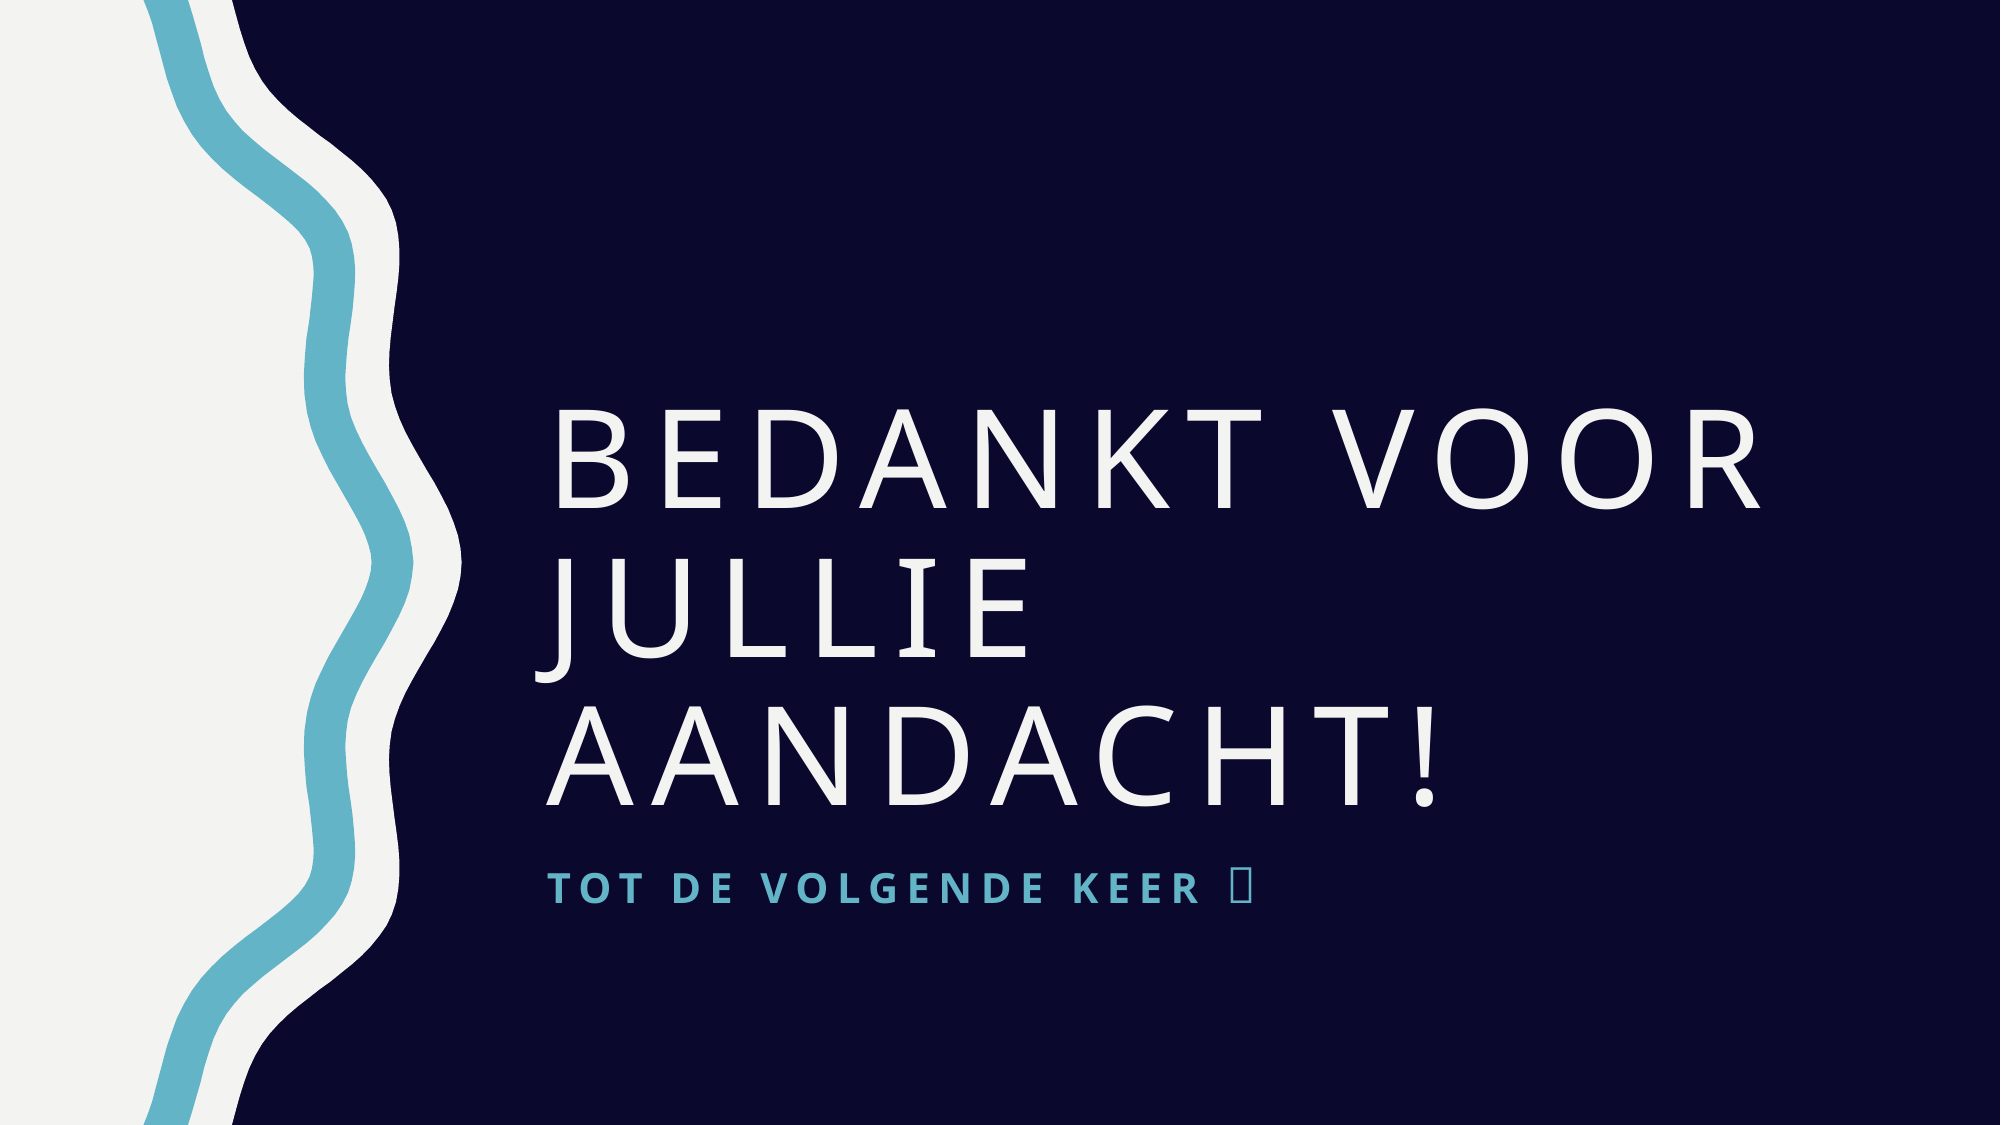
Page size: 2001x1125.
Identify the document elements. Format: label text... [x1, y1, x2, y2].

title Bedankt voor jullie aandacht! [531, 176, 1875, 843]
list Tot de volgende keer  [531, 846, 1684, 1003]
